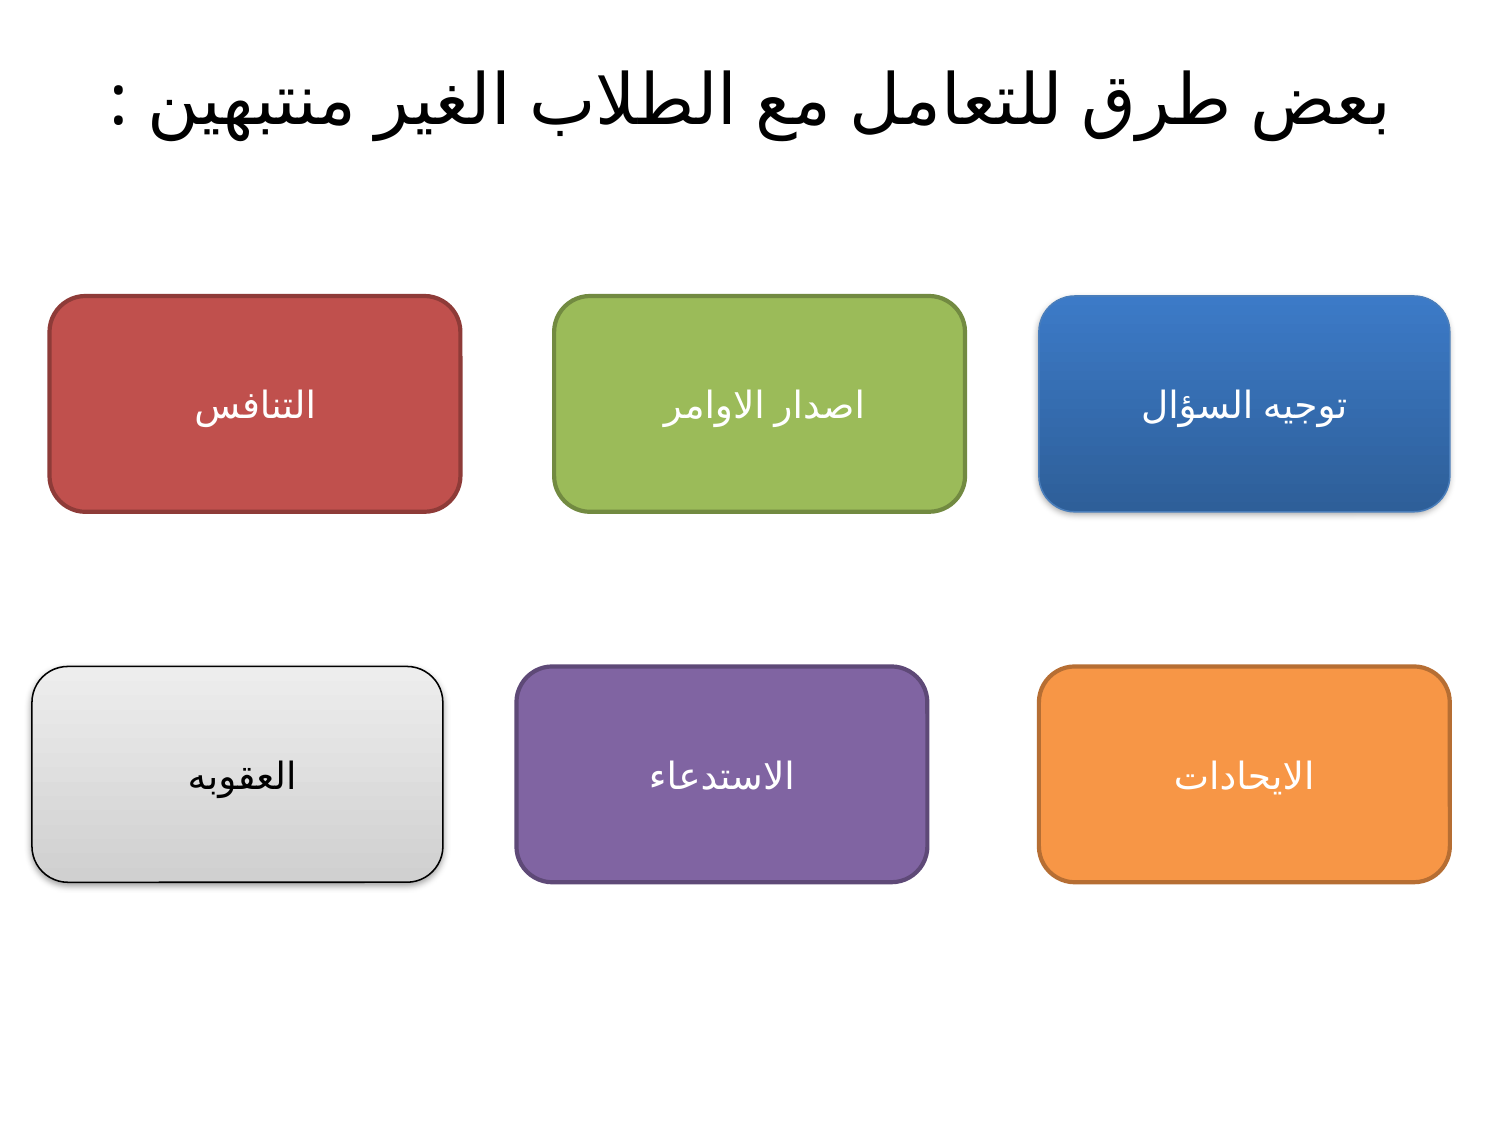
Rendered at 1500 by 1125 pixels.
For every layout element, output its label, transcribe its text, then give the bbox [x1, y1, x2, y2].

title بعض طرق للتعامل مع الطلاب الغير منتبهين : [75, 45, 1425, 233]
text_box التنافس [47, 293, 463, 514]
text_box اصدار الاوامر [552, 293, 968, 514]
text_box العقوبه [31, 665, 444, 884]
text_box توجيه السؤال [1038, 295, 1451, 513]
text_box الاستدعاء [514, 664, 930, 885]
text_box الايحادات [1036, 664, 1452, 885]
